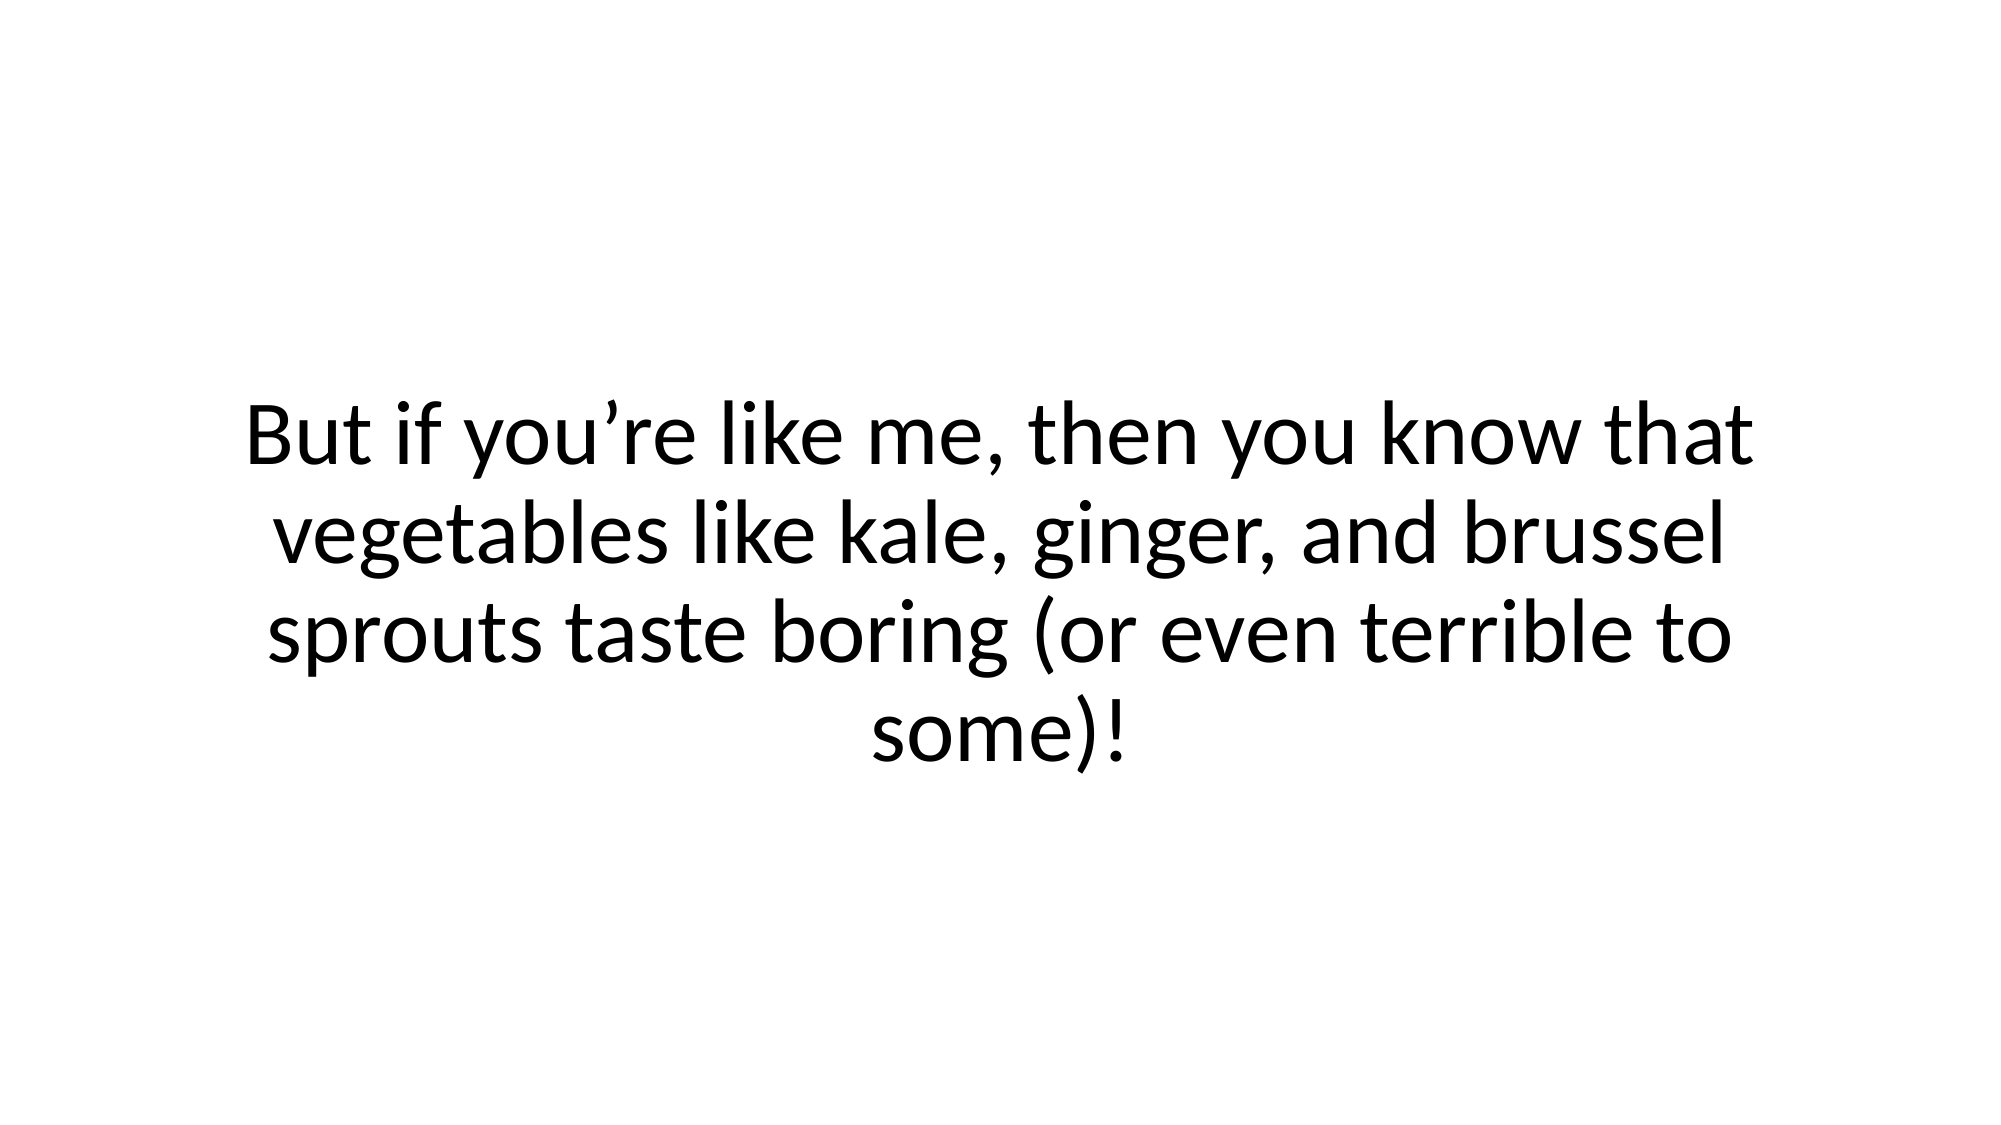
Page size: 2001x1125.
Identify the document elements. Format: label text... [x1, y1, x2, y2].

list But if you’re like me, then you know that vegetables like kale, ginger, and brussel sprouts taste boring (or even terrible to some)! [130, 377, 1872, 956]
